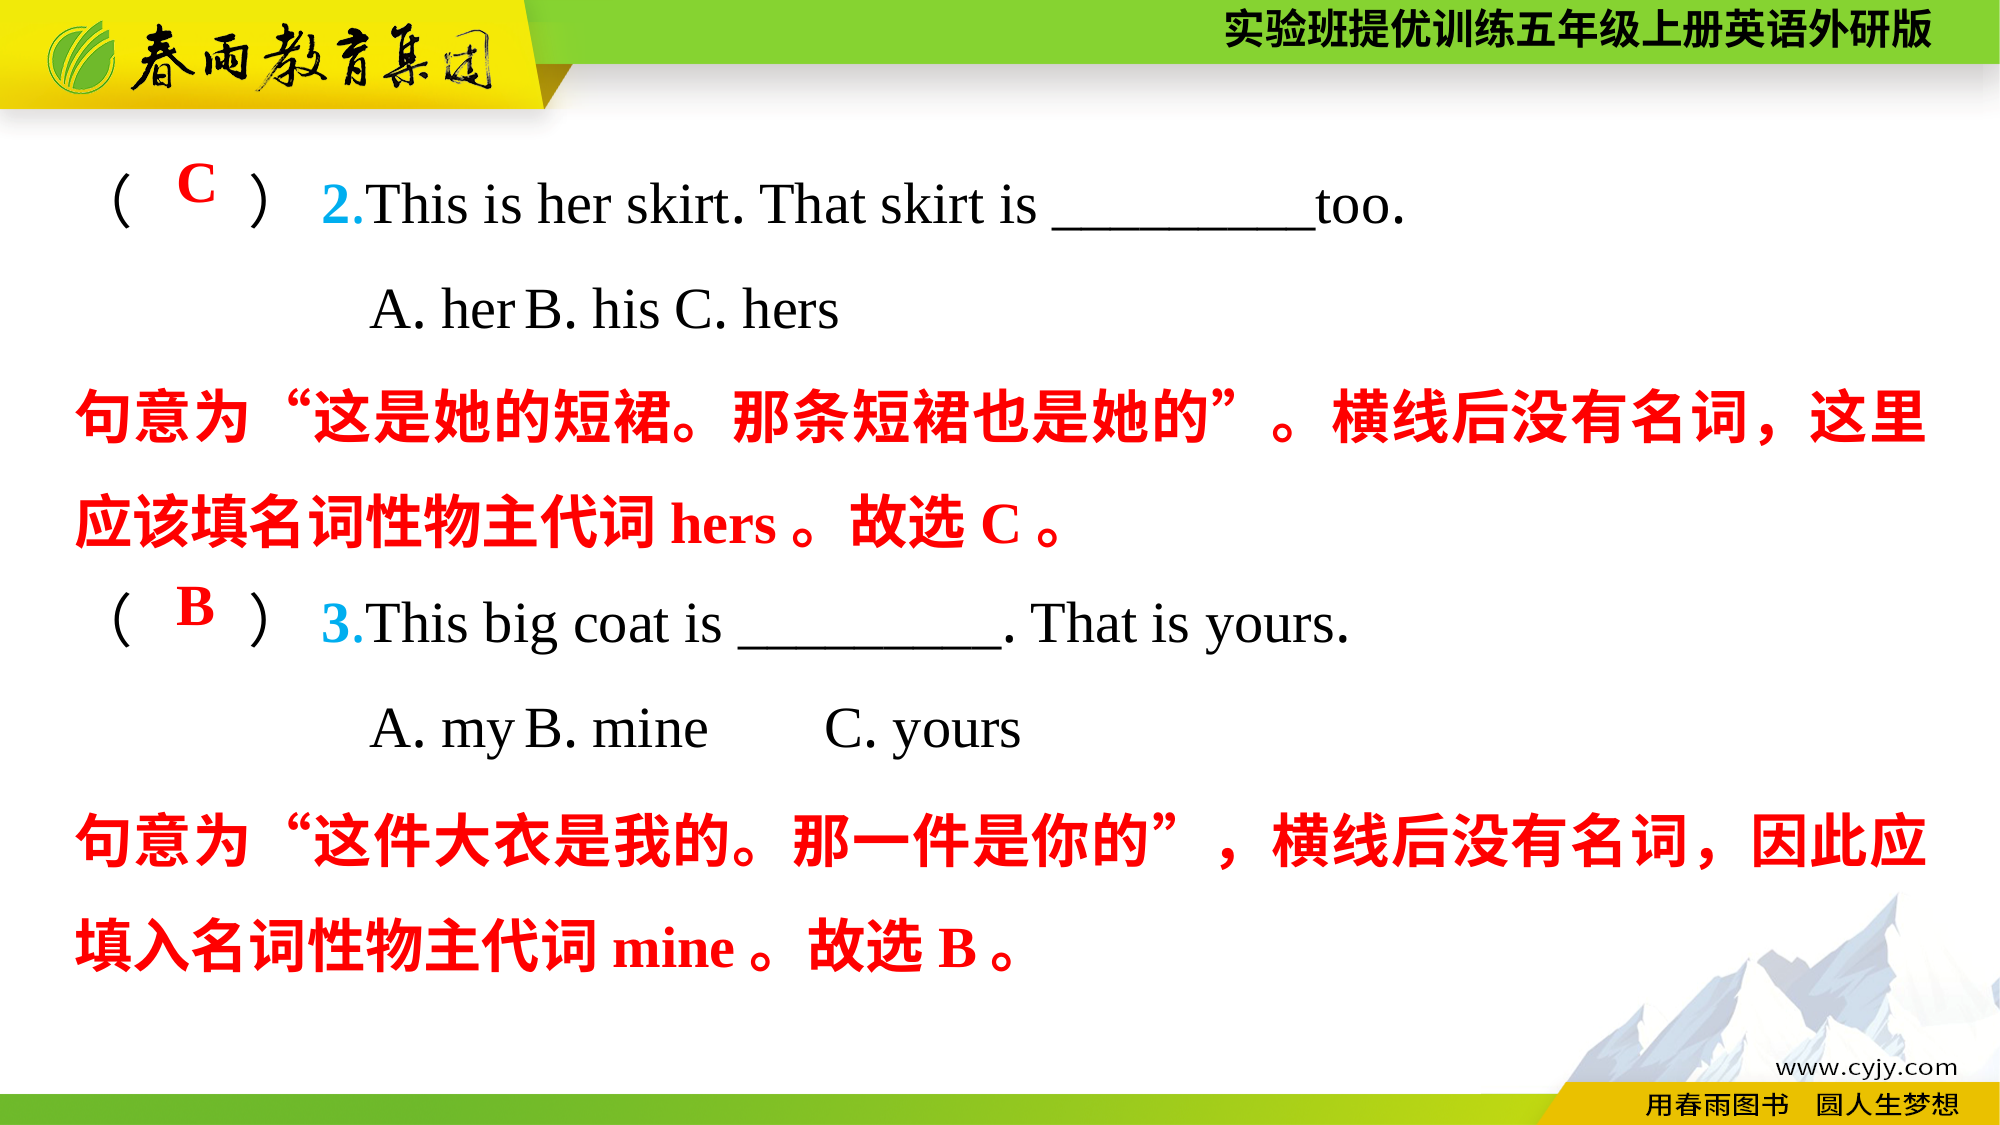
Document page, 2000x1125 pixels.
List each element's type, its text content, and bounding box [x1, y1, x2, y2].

list （ ）2.This is her skirt. That skirt is _________too. A. her B. his C. hers （ ）3.This big coat is _________. That is yours. A. my B. mine C. yours [59, 122, 1944, 338]
list （ ）2.This is her skirt. That skirt is _________too. A. her B. his C. hers （ ）3.This big coat is _________. That is yours. A. my B. mine C. yours [59, 563, 1944, 762]
text_box B [161, 559, 231, 645]
text_box 句意为“这是她的短裙。那条短裙也是她的”。横线后没有名词，这里应该填名词性物主代词hers。故选C。 [59, 338, 1944, 563]
text_box 句意为“这件大衣是我的。那一件是你的”，横线后没有名词，因此应填入名词性物主代词mine。故选B。 [59, 762, 1944, 987]
picture [0, 0, 2000, 1125]
text_box C [161, 137, 234, 222]
